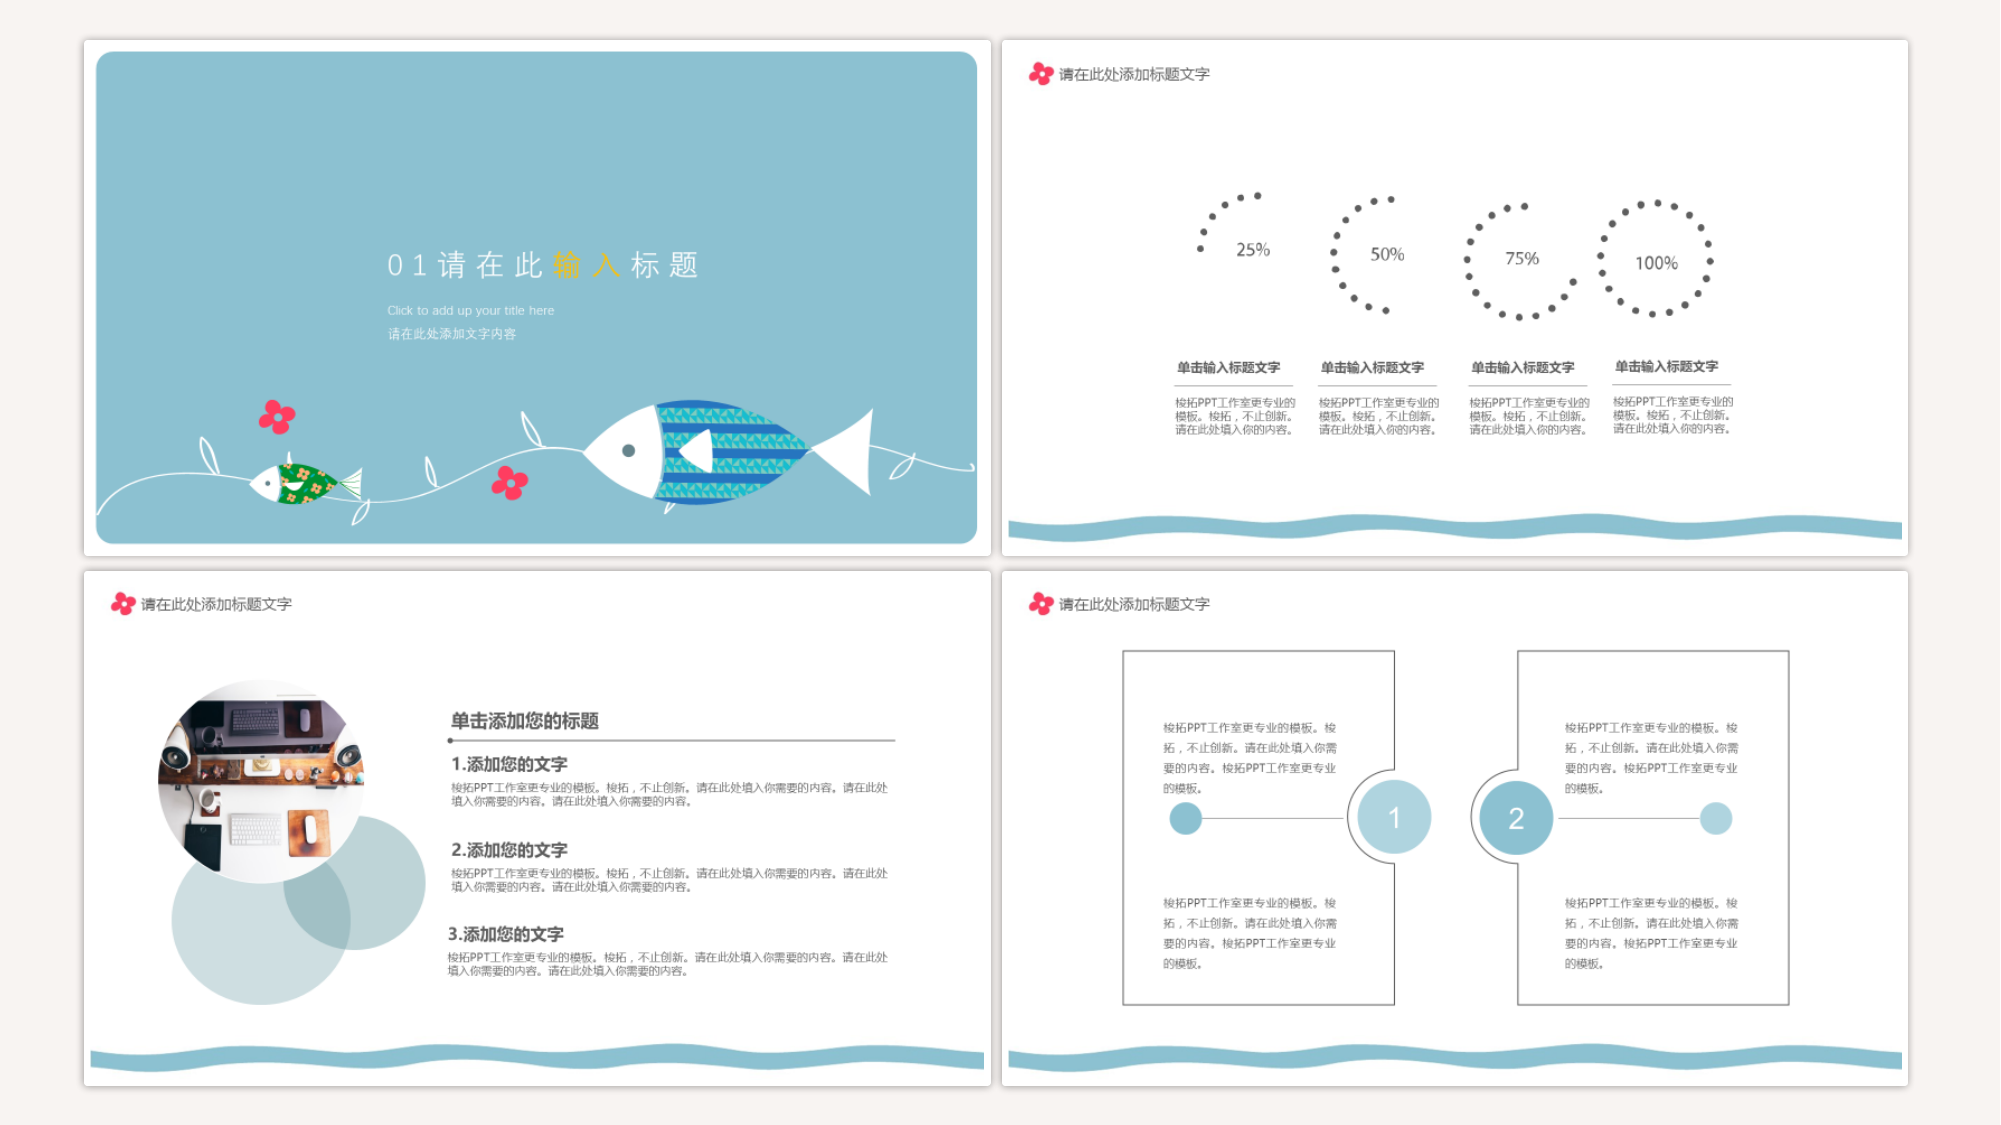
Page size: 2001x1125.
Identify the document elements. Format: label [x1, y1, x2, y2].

picture [90, 46, 985, 550]
picture [1008, 576, 1903, 1080]
picture [1008, 46, 1903, 550]
picture [90, 576, 985, 1080]
